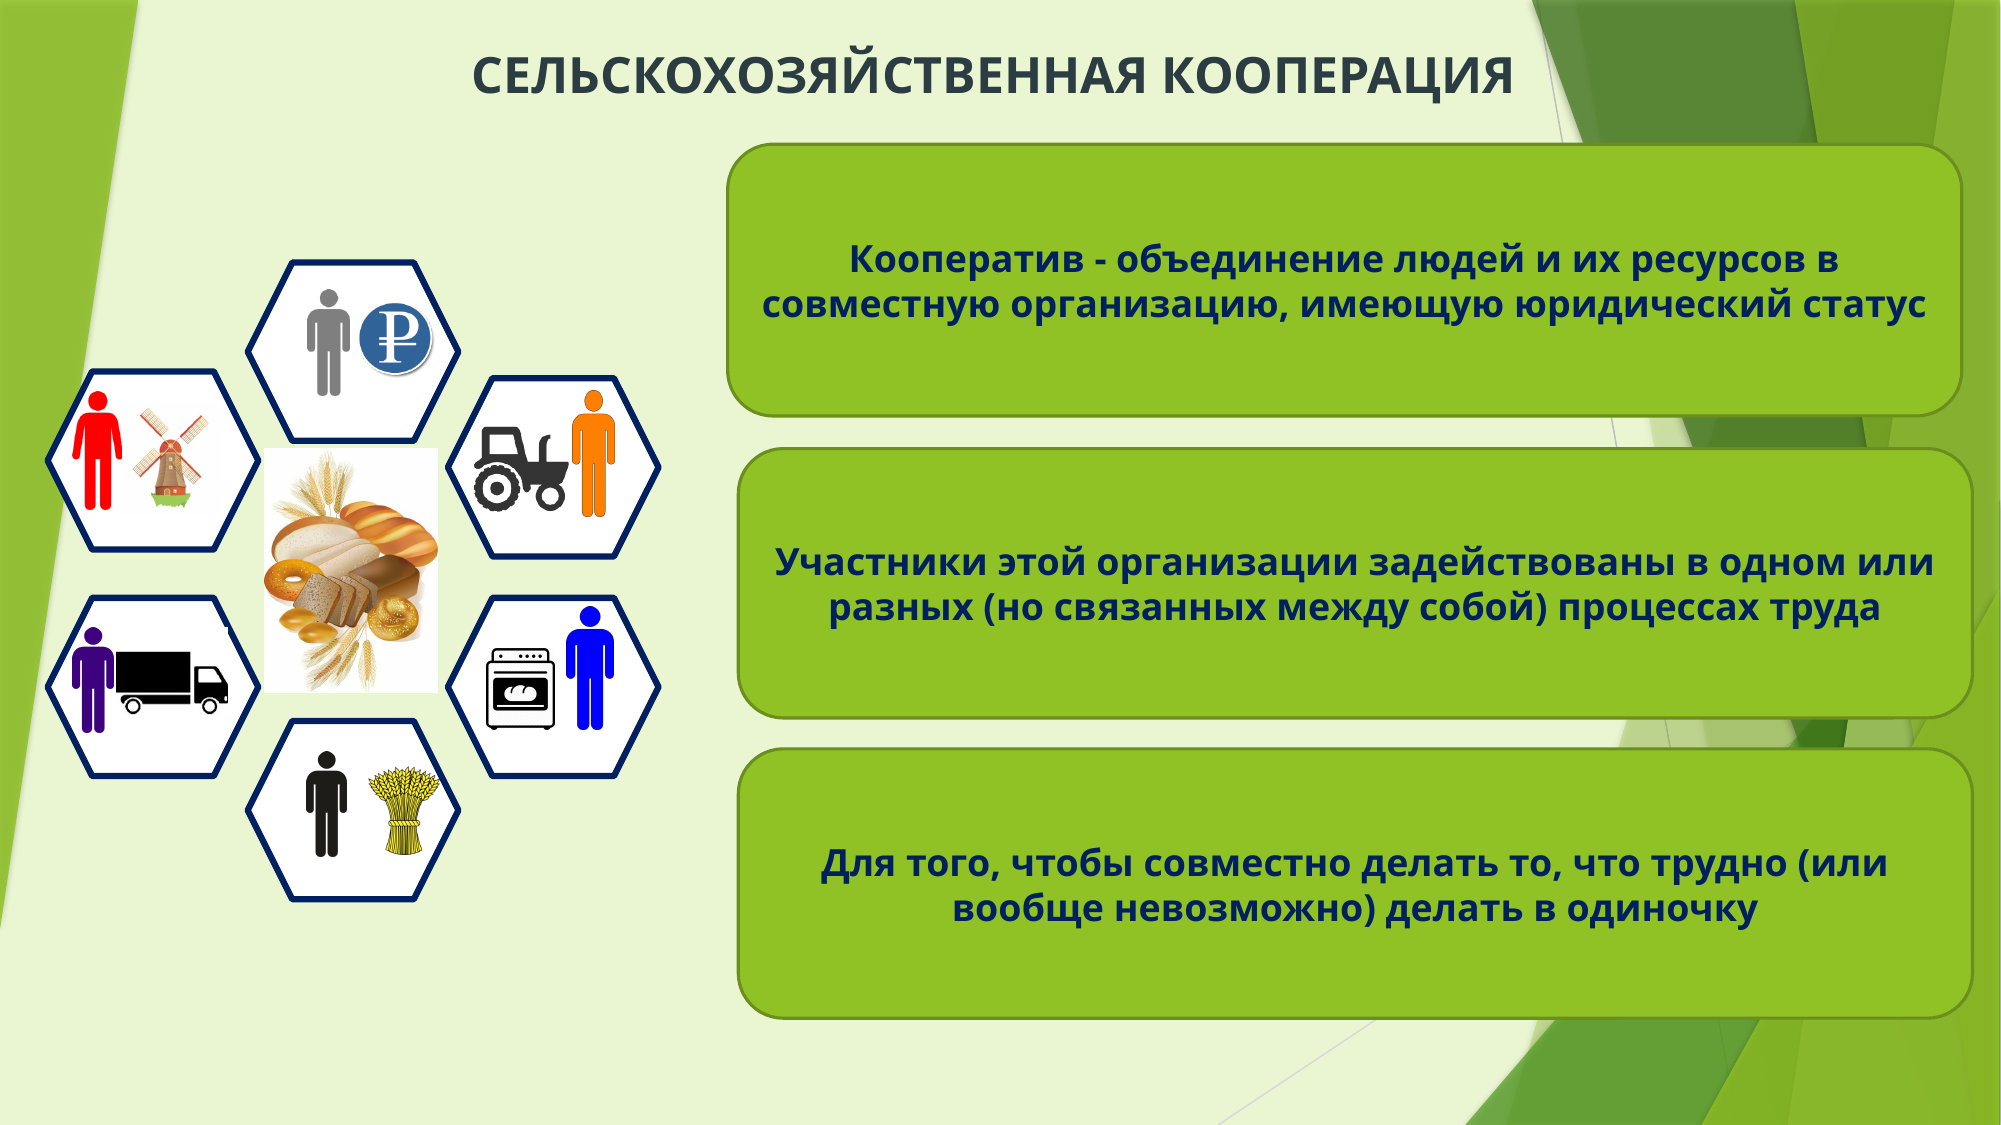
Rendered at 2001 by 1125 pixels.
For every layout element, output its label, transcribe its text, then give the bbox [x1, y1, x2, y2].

text_box [46, 644, 67, 730]
text_box [246, 261, 460, 443]
picture [351, 295, 438, 383]
text_box [446, 596, 660, 778]
text_box [72, 596, 259, 778]
text_box [472, 376, 660, 558]
text_box [446, 429, 465, 506]
picture [305, 751, 348, 858]
picture [307, 288, 350, 397]
picture [571, 390, 615, 517]
text_box [444, 777, 460, 843]
picture [263, 448, 438, 693]
text_box Для того, чтобы совместно делать то, что трудно (или вообще невозможно) делать в одиночку [736, 747, 1975, 1020]
picture [116, 626, 228, 739]
picture [72, 626, 114, 733]
picture [71, 391, 221, 515]
text_box [46, 418, 67, 503]
picture [367, 765, 440, 855]
picture [486, 648, 556, 730]
text_box Участники этой организации задействованы в одном или разных (но связанных между собой) процессах труда [736, 447, 1975, 720]
text_box [75, 369, 259, 552]
text_box [246, 719, 438, 901]
text_box сельскохозяйственная кооперация [328, 19, 1659, 112]
text_box Кооператив - объединение людей и их ресурсов в совместную организацию, имеющую юридический статус [726, 142, 1964, 418]
picture [565, 605, 615, 730]
picture [470, 415, 570, 515]
